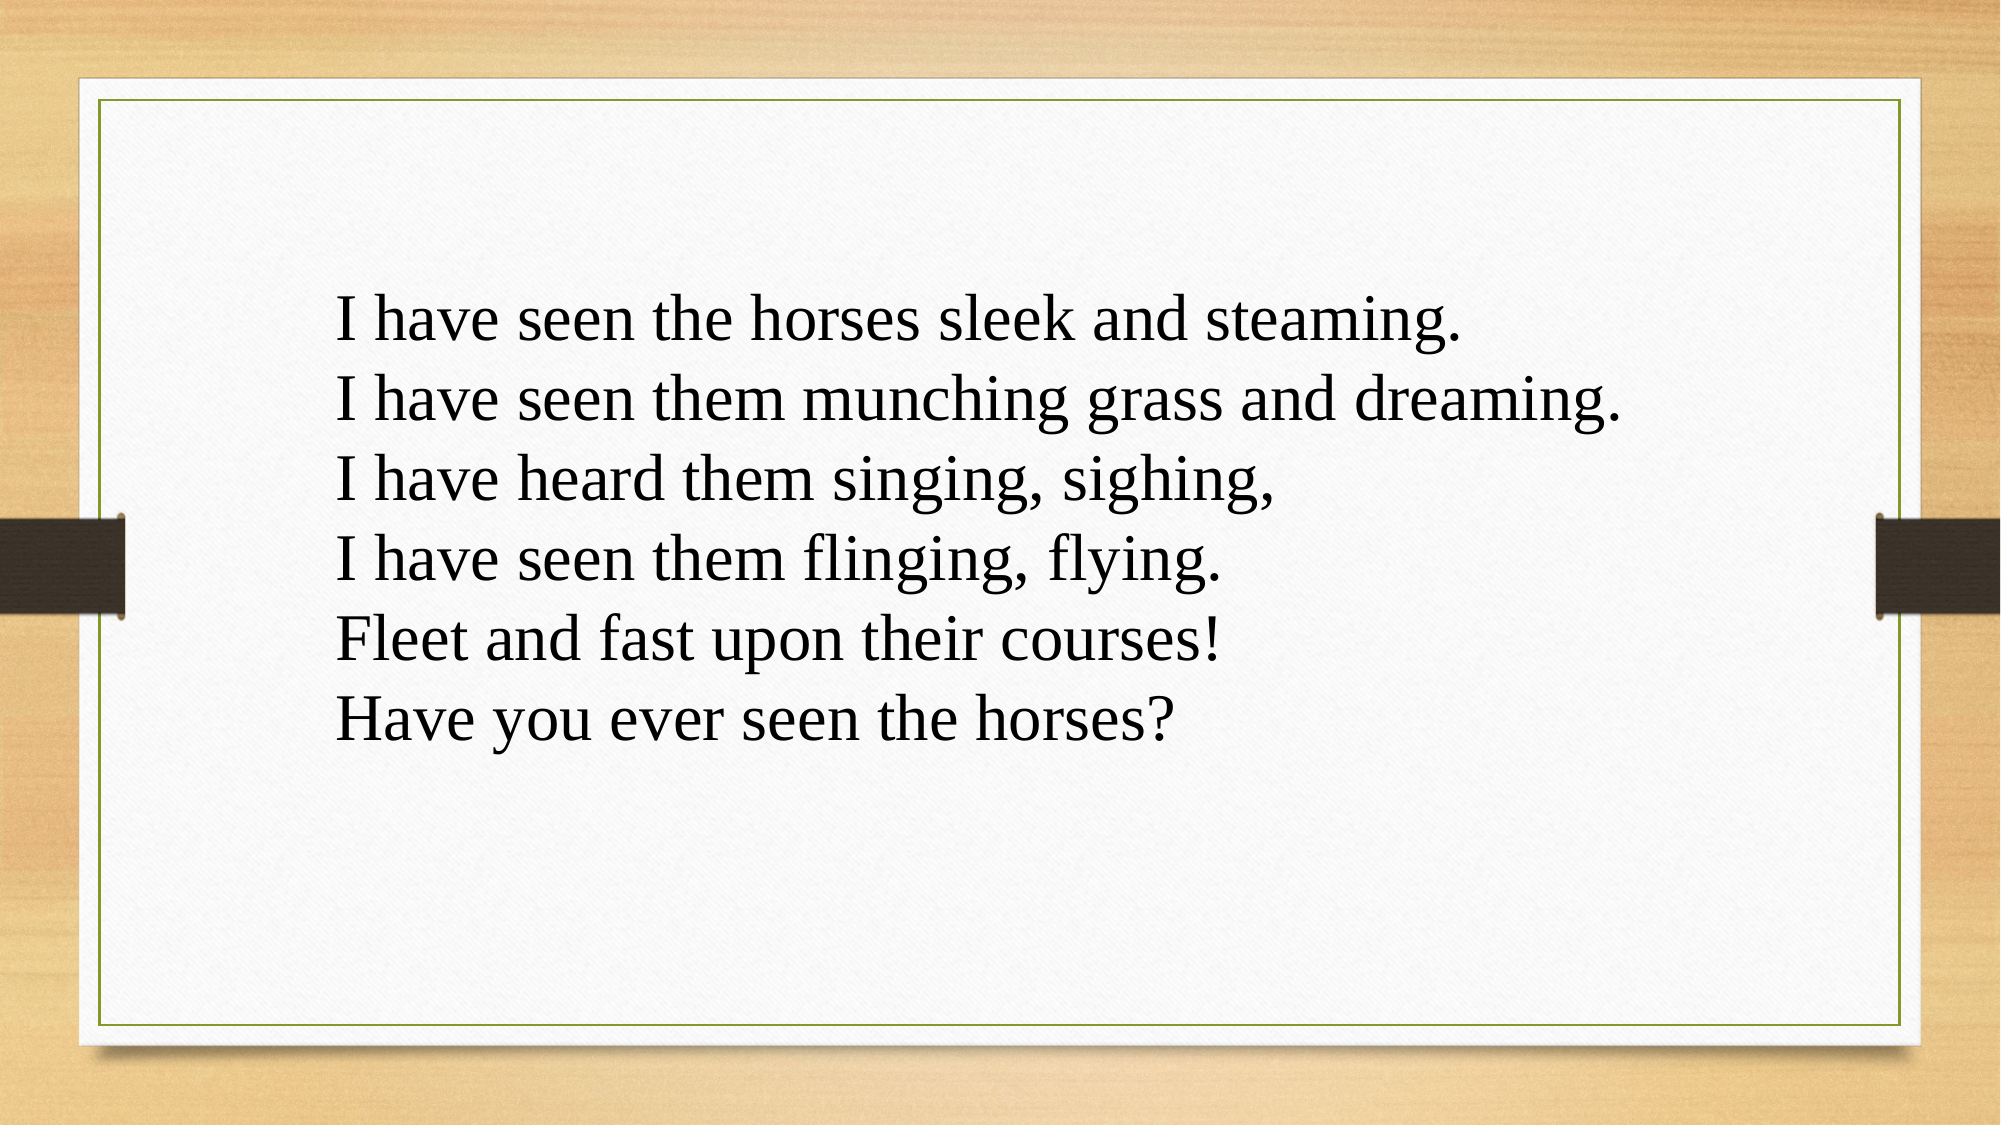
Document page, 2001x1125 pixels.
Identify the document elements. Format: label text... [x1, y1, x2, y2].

text_box I have seen the horses sleek and steaming. I have seen them munching grass and dreaming. I have heard them singing, sighing, I have seen them flinging, flying. Fleet and fast upon their courses! Have you ever seen the horses? [320, 266, 1709, 761]
picture [0, 0, 2001, 1125]
